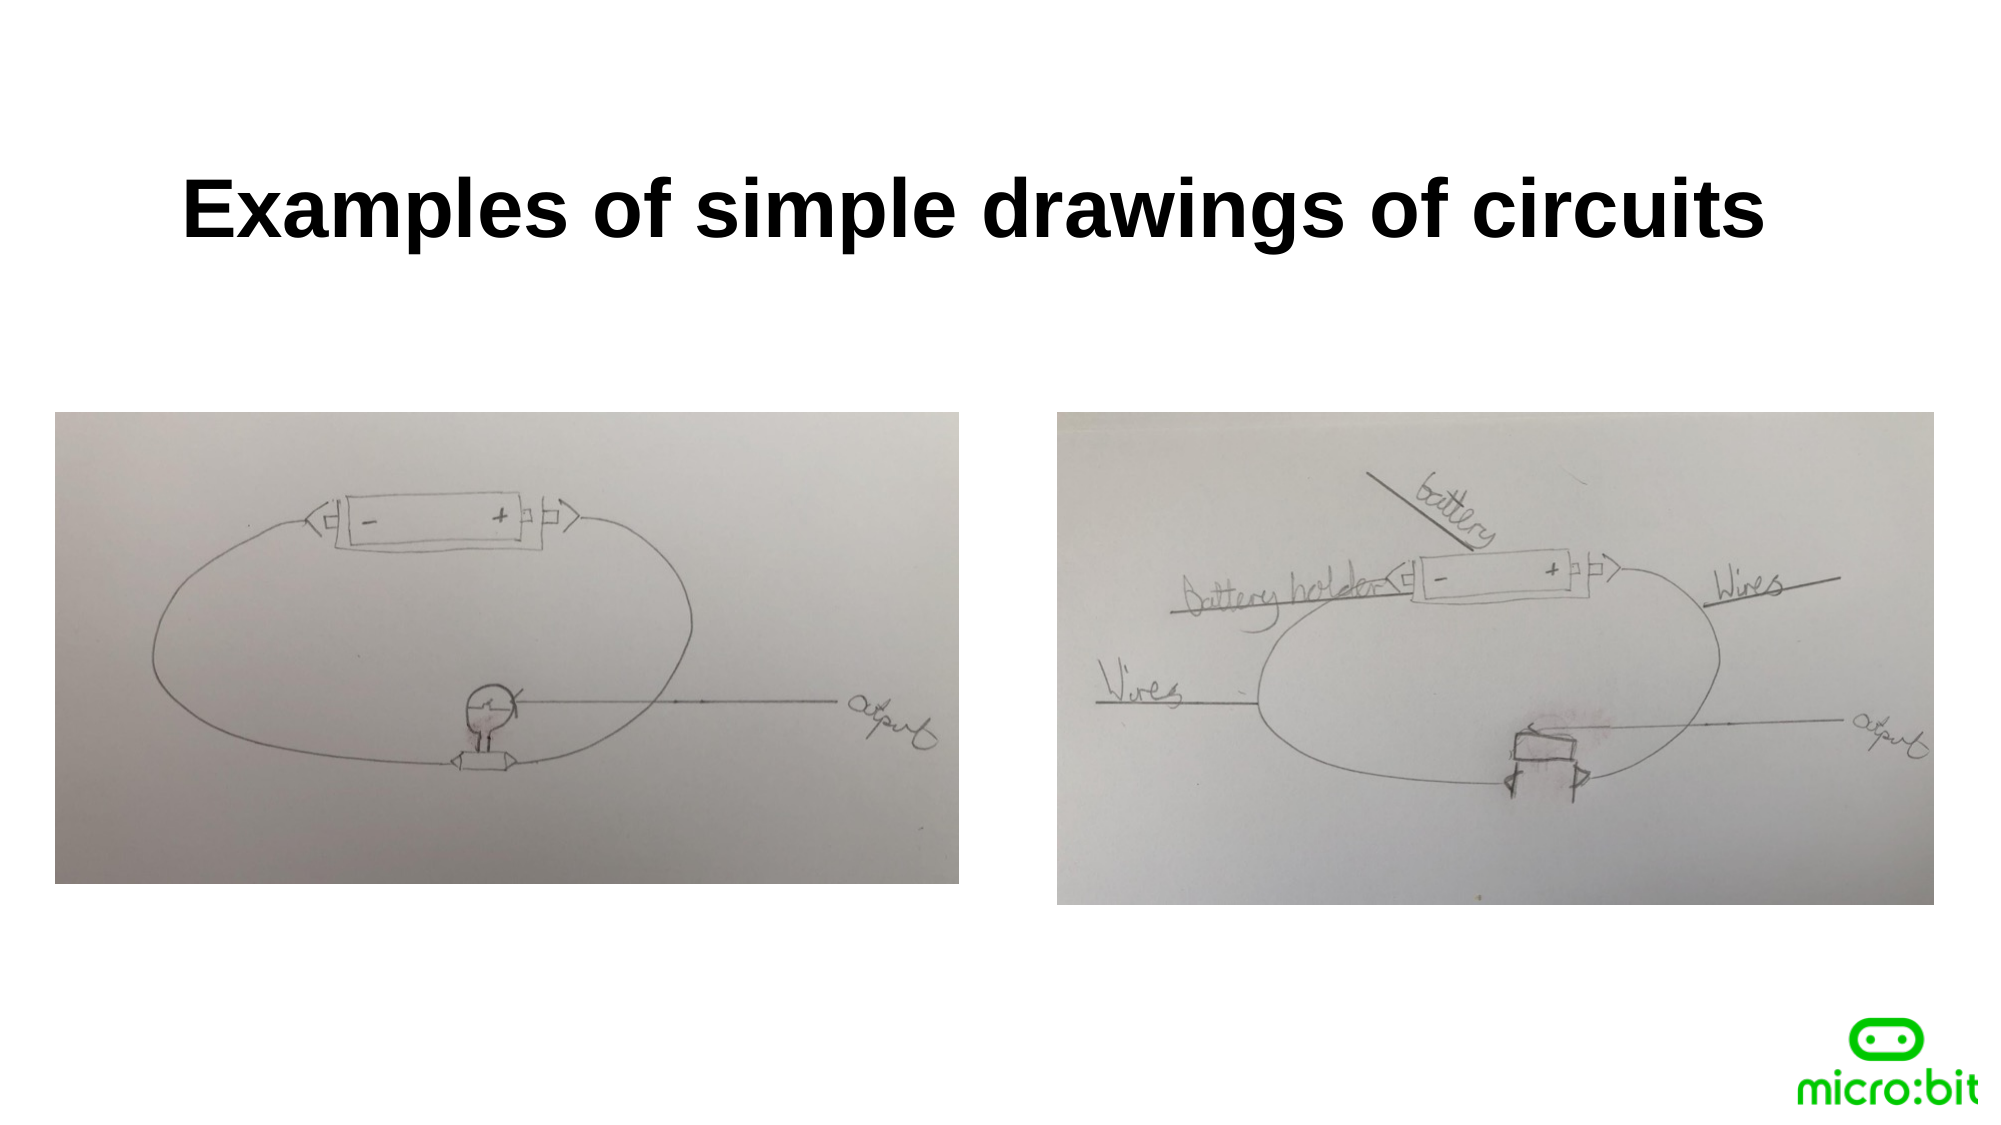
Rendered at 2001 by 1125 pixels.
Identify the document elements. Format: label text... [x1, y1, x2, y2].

picture [1057, 412, 1934, 905]
picture [1797, 1017, 1978, 1106]
text_box Examples of simple drawings of circuits [166, 60, 1918, 884]
picture [55, 412, 960, 884]
